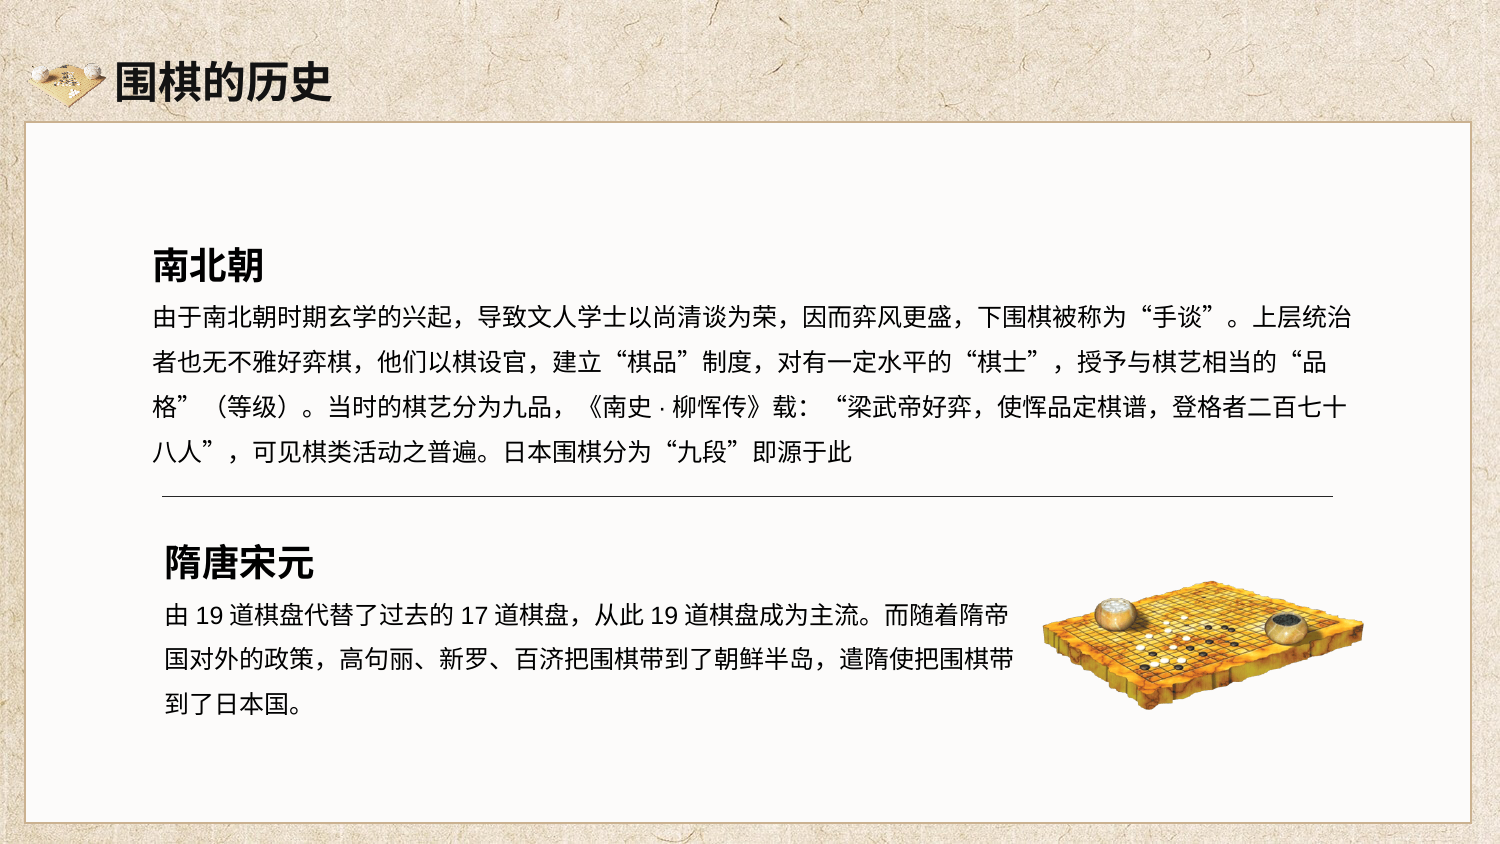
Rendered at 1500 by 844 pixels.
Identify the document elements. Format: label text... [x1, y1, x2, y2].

text_box 南北朝 由于南北朝时期玄学的兴起，导致文人学士以尚清谈为荣，因而弈风更盛，下围棋被称为“手谈”。上层统治者也无不雅好弈棋，他们以棋设官，建立“棋品”制度，对有一定水平的“棋士”，授予与棋艺相当的“品格”（等级）。当时的棋艺分为九品，《南史·柳恽传》载：“梁武帝好弈，使恽品定棋谱，登格者二百七十八人”，可见棋类活动之普遍。日本围棋分为“九段”即源于此 [137, 211, 1375, 474]
text_box 隋唐宋元 由19道棋盘代替了过去的17道棋盘，从此19道棋盘成为主流。而随着隋帝国对外的政策，高句丽、新罗、百济把围棋带到了朝鲜半岛，遣隋使把围棋带到了日本国。 [149, 509, 1038, 727]
picture [0, 0, 1500, 844]
